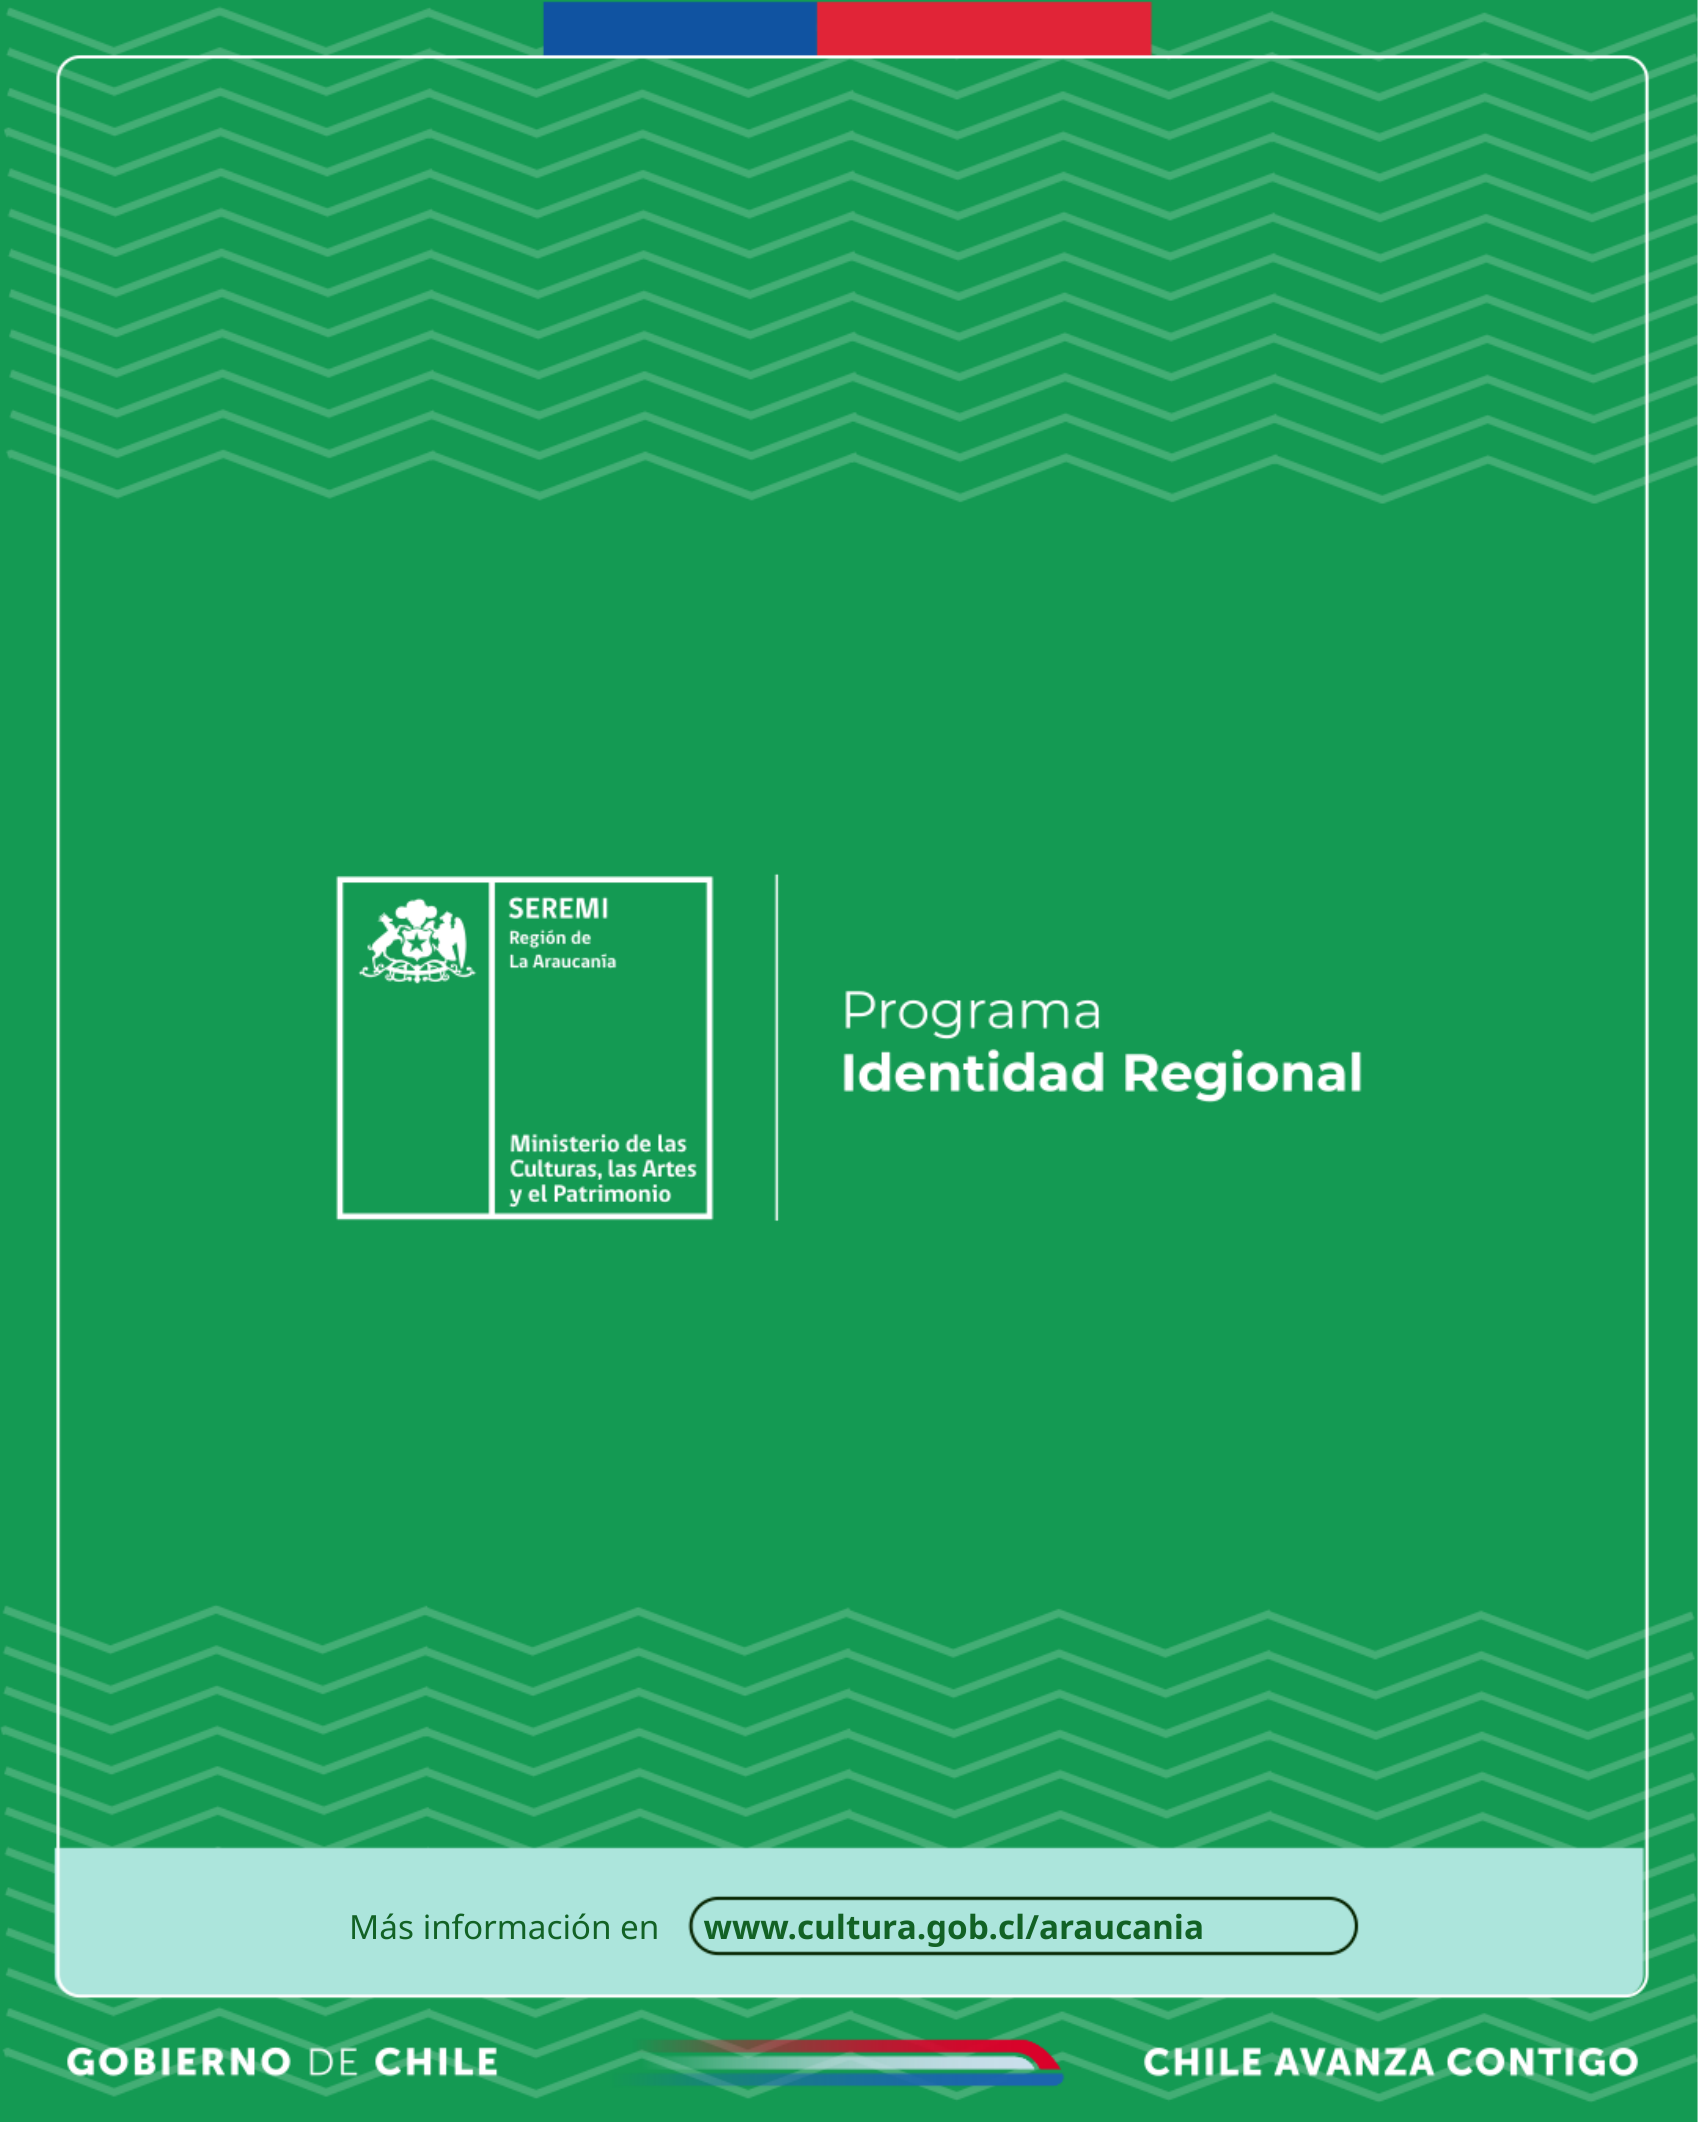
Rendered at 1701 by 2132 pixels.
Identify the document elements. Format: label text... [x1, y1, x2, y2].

text_box Más información en www.cultura.gob.cl/araucania [334, 1898, 1355, 1954]
